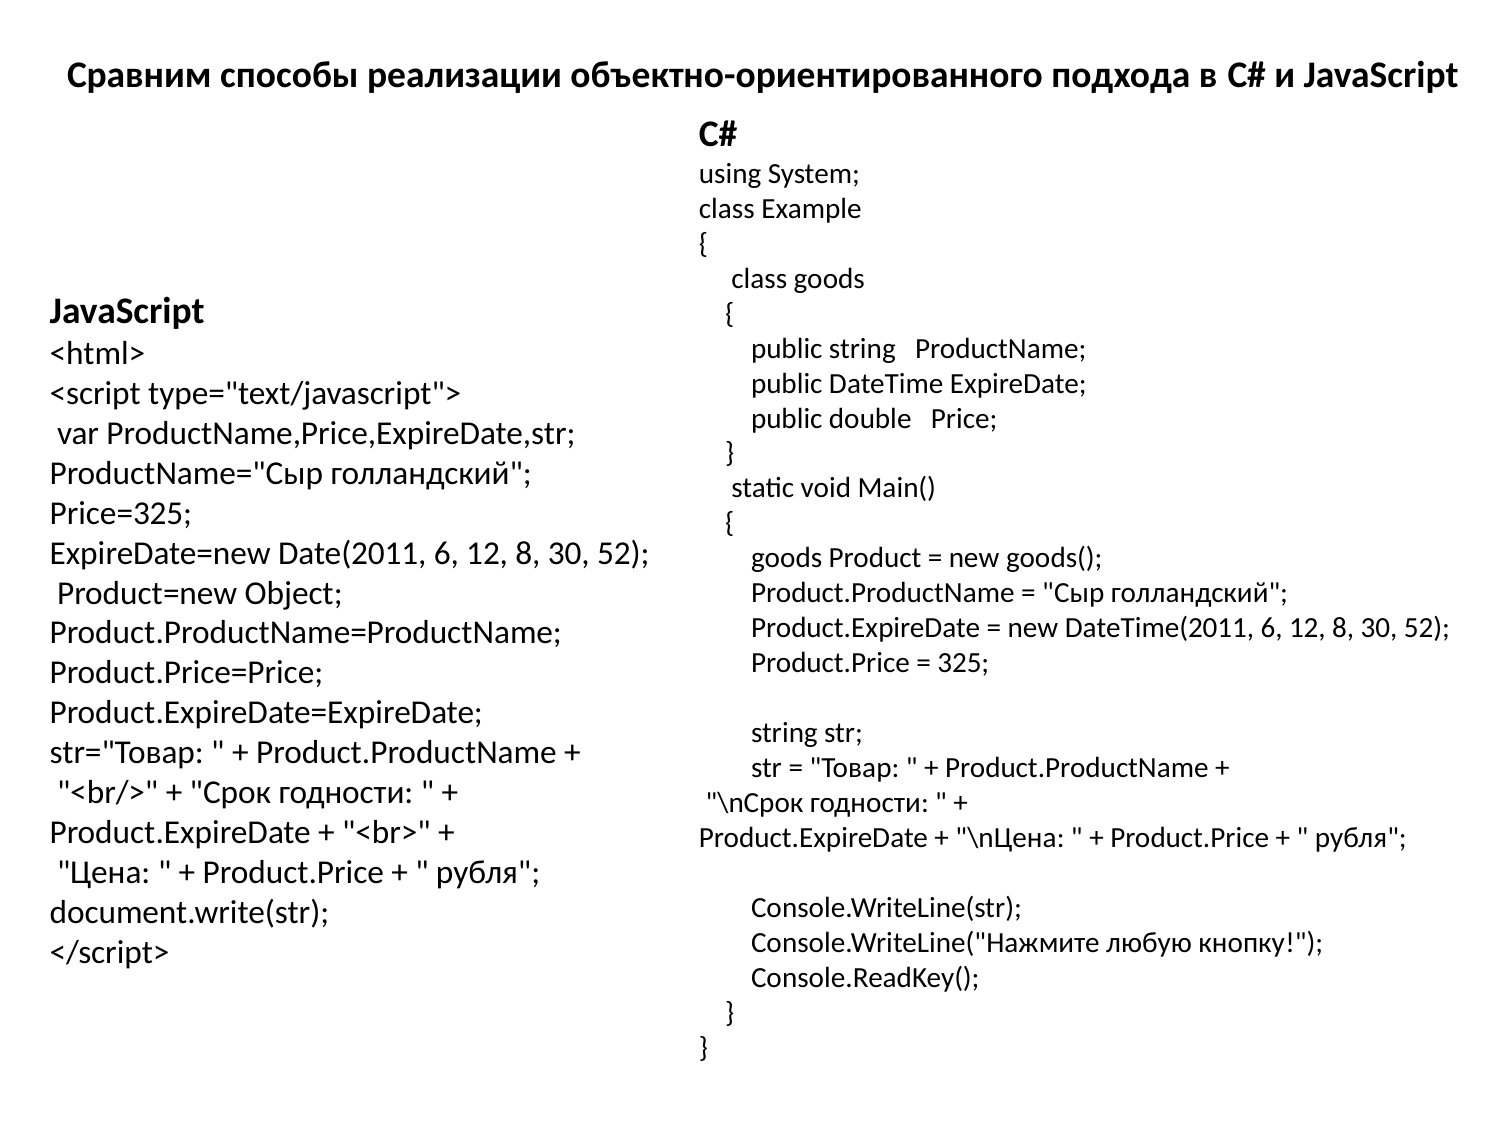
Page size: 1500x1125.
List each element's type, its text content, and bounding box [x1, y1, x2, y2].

text_box Сравним способы реализации объектно-ориентированного подхода в C# и JavaScript [52, 42, 1474, 103]
text_box C# using System; class Example { class goods { public string ProductName; public DateTime ExpireDate; public double Price; } static void Main() { goods Product = new goods(); Product.ProductName = "Сыр голландский"; Product.ExpireDate = new DateTime(2011, 6, 12, 8, 30, 52); Product.Price = 325; string str; str = "Товар: " + Product.ProductName + "\nСрок годности: " + Product.ExpireDate + "\nЦена: " + Product.Price + " рубля"; Console.WriteLine(str); Console.WriteLine("Нажмите любую кнопку!"); Console.ReadKey(); } } [684, 101, 1466, 1071]
text_box JavaScript <html> <script type="text/javascript"> var ProductName,Price,ExpireDate,str; ProductName="Сыр голландский"; Price=325; ExpireDate=new Date(2011, 6, 12, 8, 30, 52); Product=new Object; Product.ProductName=ProductName; Product.Price=Price; Product.ExpireDate=ExpireDate; str="Товар: " + Product.ProductName + "<br/>" + "Срок годности: " + Product.ExpireDate + "<br>" + "Цена: " + Product.Price + " рубля"; document.write(str); </script> [34, 278, 666, 978]
